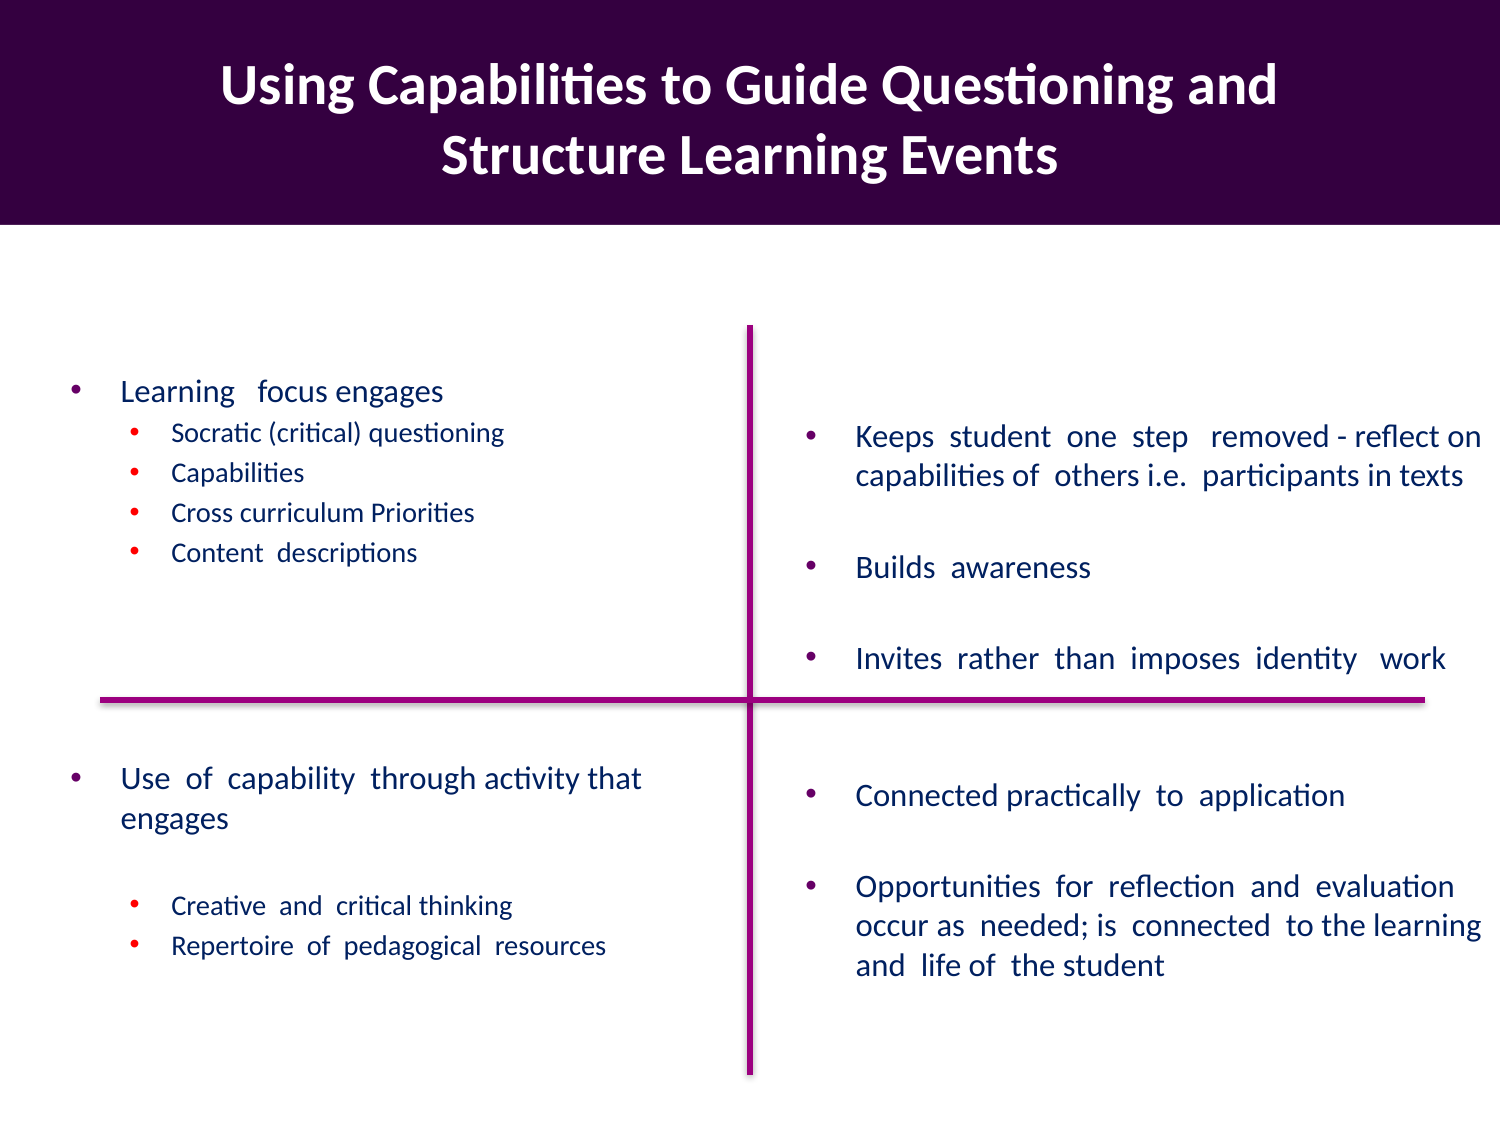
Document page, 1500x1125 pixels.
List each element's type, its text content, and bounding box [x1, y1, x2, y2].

list Learning focus engages Socratic (critical) questioning Capabilities Cross curriculum Priorities Content descriptions Use of capability through activity that engages Creative and critical thinking Repertoire of pedagogical resources Keeps student one step removed - reflect on capabilities of others i.e. participants in texts Builds awareness Invites rather than imposes identity work Connected practically to application Opportunities for reflection and evaluation occur as needed; is connected to the learning and life of the student [0, 224, 1500, 1125]
title Using Capabilities to Guide Questioning and Structure Learning Events [0, 0, 1500, 224]
